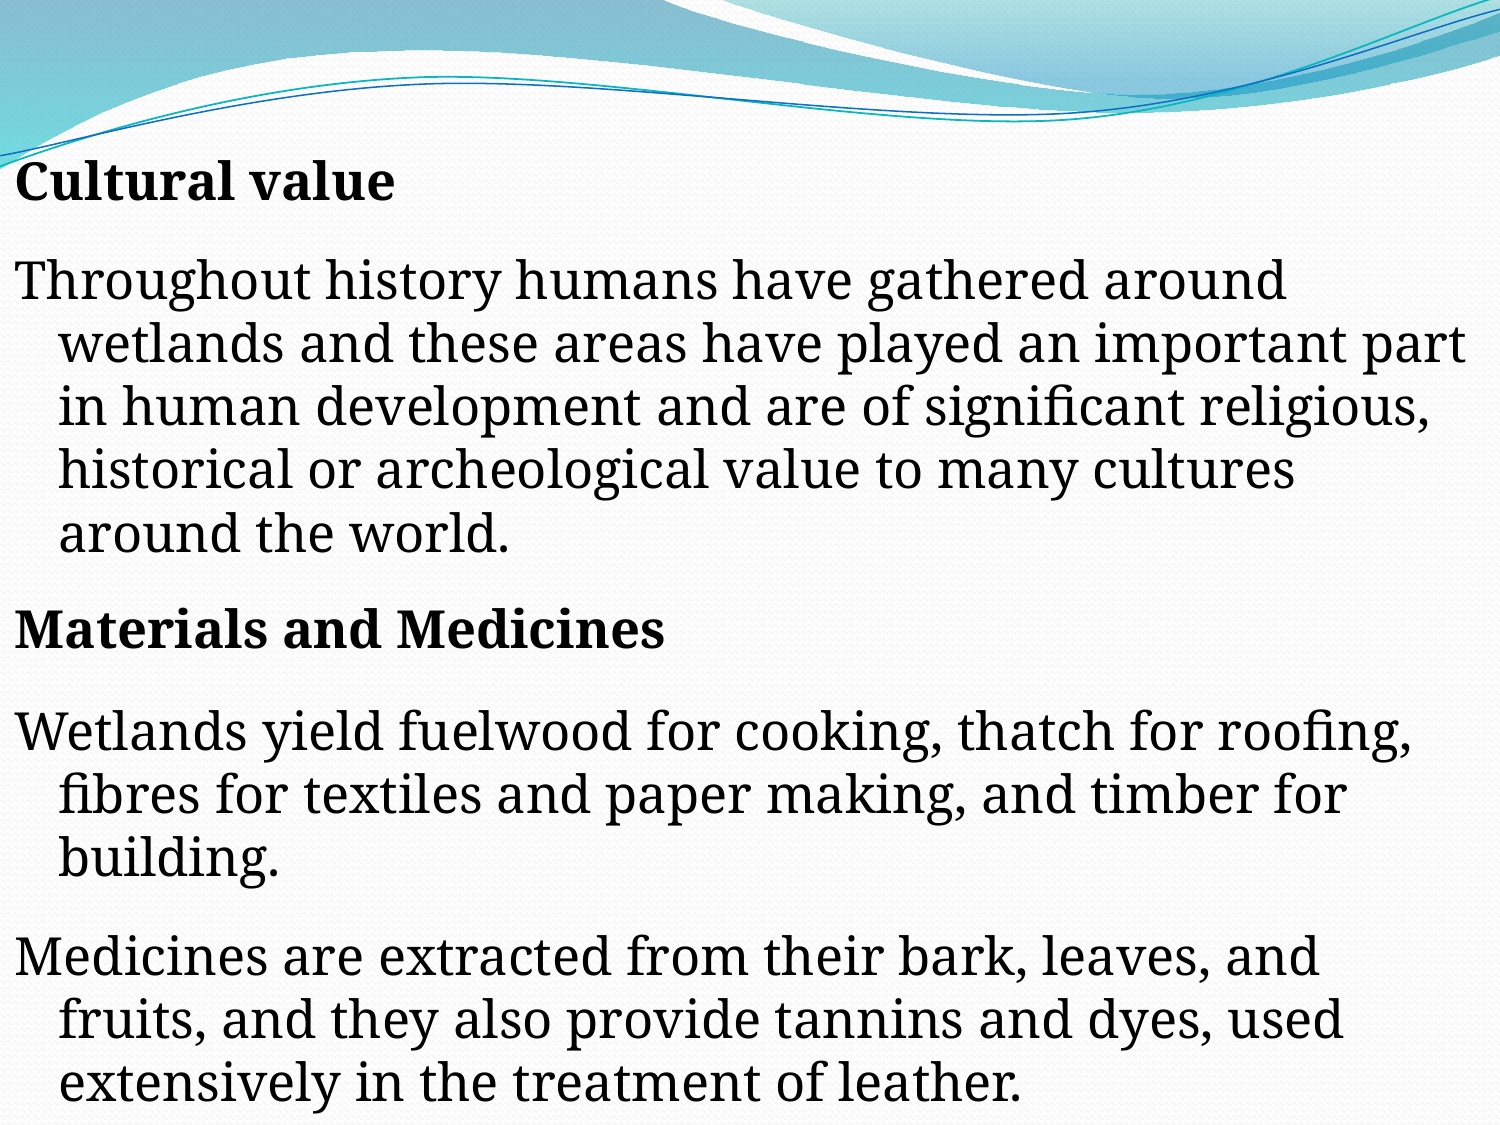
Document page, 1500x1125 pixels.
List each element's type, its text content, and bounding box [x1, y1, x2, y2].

list Cultural value Throughout history humans have gathered around wetlands and these areas have played an important part in human development and are of significant religious, historical or archeological value to many cultures around the world. Materials and Medicines Wetlands yield fuelwood for cooking, thatch for roofing, fibres for textiles and paper making, and timber for building. Medicines are extracted from their bark, leaves, and fruits, and they also provide tannins and dyes, used extensively in the treatment of leather. [0, 140, 1500, 1125]
